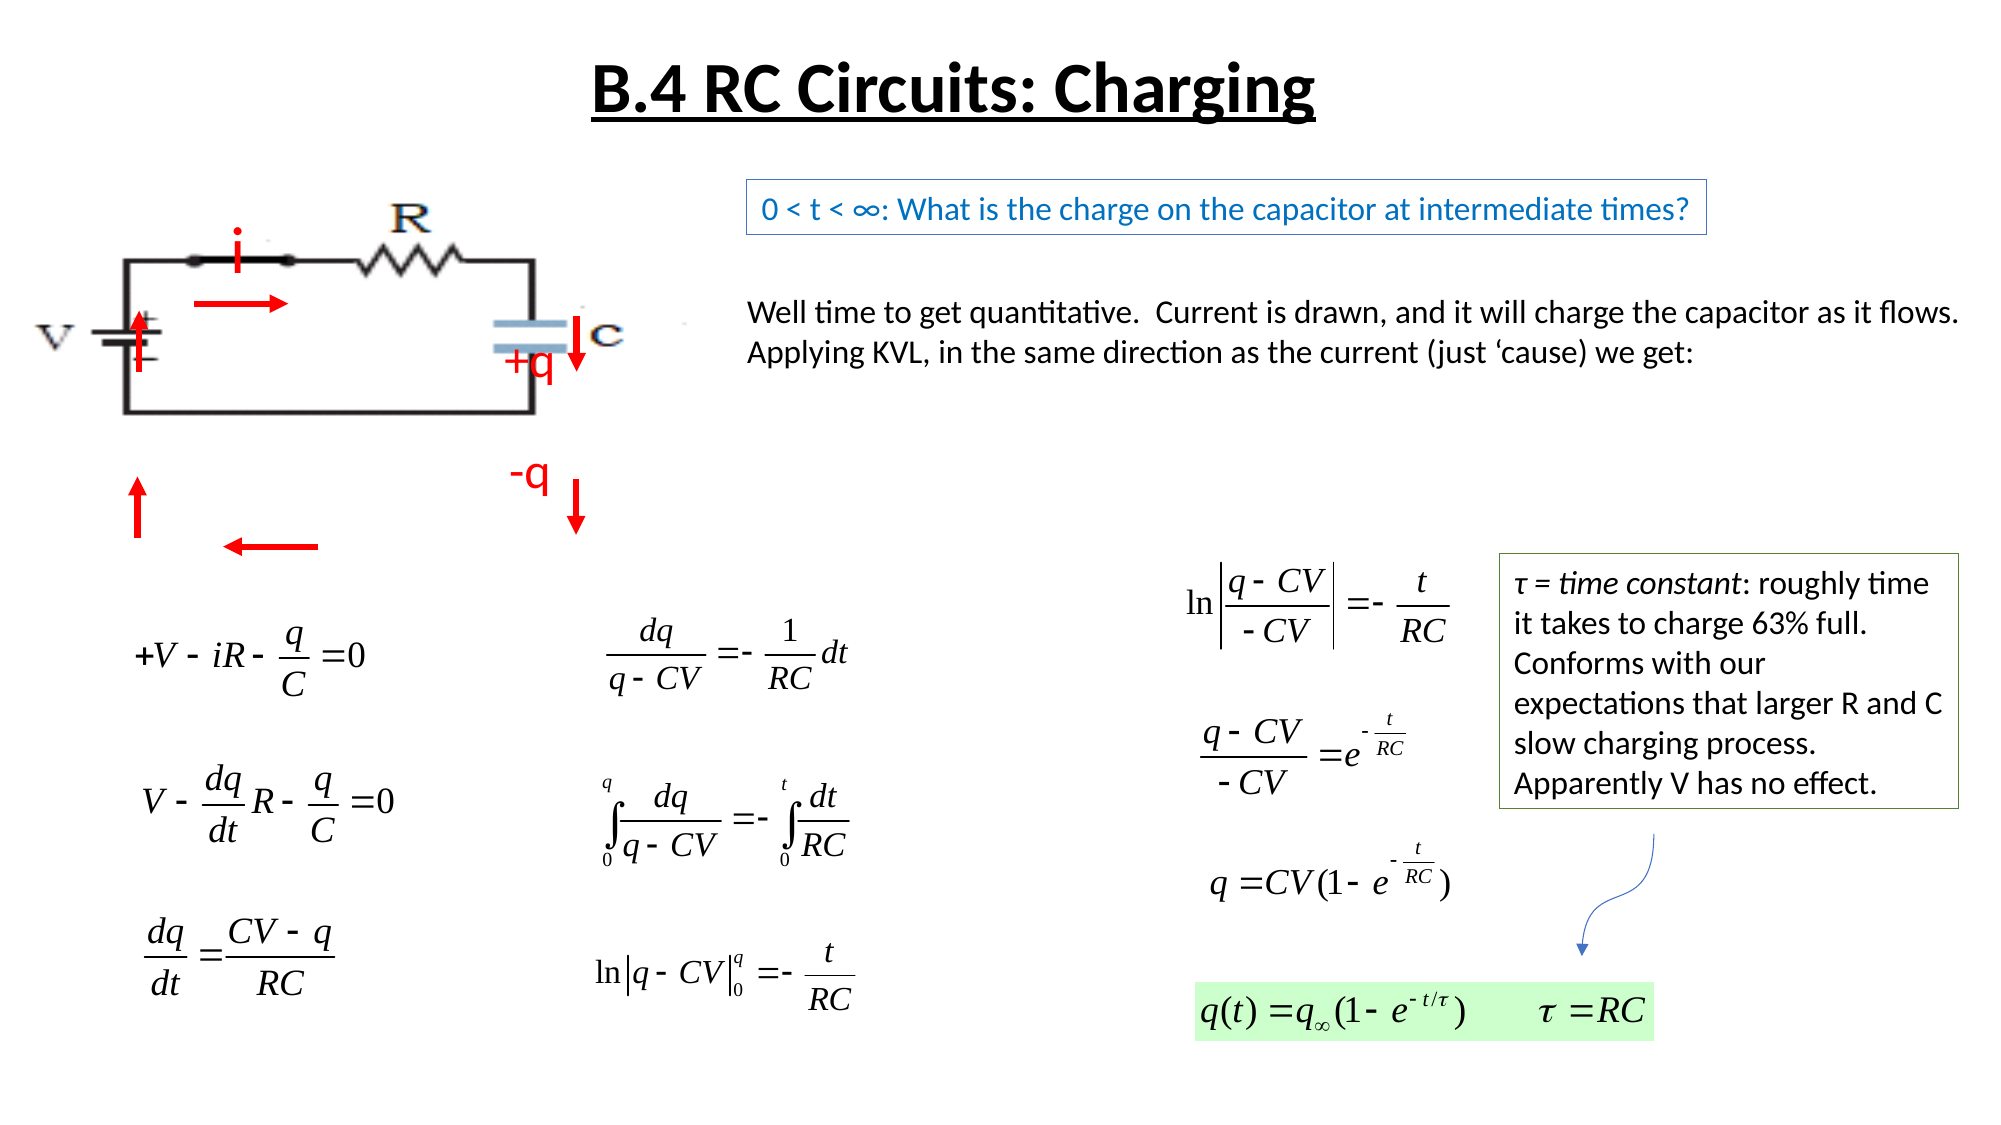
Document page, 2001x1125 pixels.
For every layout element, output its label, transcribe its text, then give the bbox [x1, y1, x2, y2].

text_box Well time to get quantitative. Current is drawn, and it will charge the capacitor as it flows. Applying KVL, in the same direction as the current (just ‘cause) we get: [732, 282, 1977, 378]
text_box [128, 608, 373, 705]
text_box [1556, 859, 1679, 932]
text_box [1204, 831, 1457, 911]
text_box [601, 609, 857, 703]
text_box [1194, 982, 1654, 1042]
text_box 0 < t < ∞: What is the charge on the capacitor at intermediate times? [746, 179, 1707, 235]
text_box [1181, 555, 1457, 656]
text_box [138, 755, 402, 852]
text_box τ = time constant: roughly time it takes to charge 63% full. Conforms with our expectations that larger R and C slow charging process. Apparently V has no effect. [1499, 553, 1959, 809]
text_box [138, 907, 344, 1004]
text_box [594, 766, 857, 876]
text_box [1194, 702, 1414, 803]
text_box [16, 162, 687, 622]
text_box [590, 930, 861, 1018]
text_box B.4 RC Circuits: Charging [576, 43, 1391, 137]
